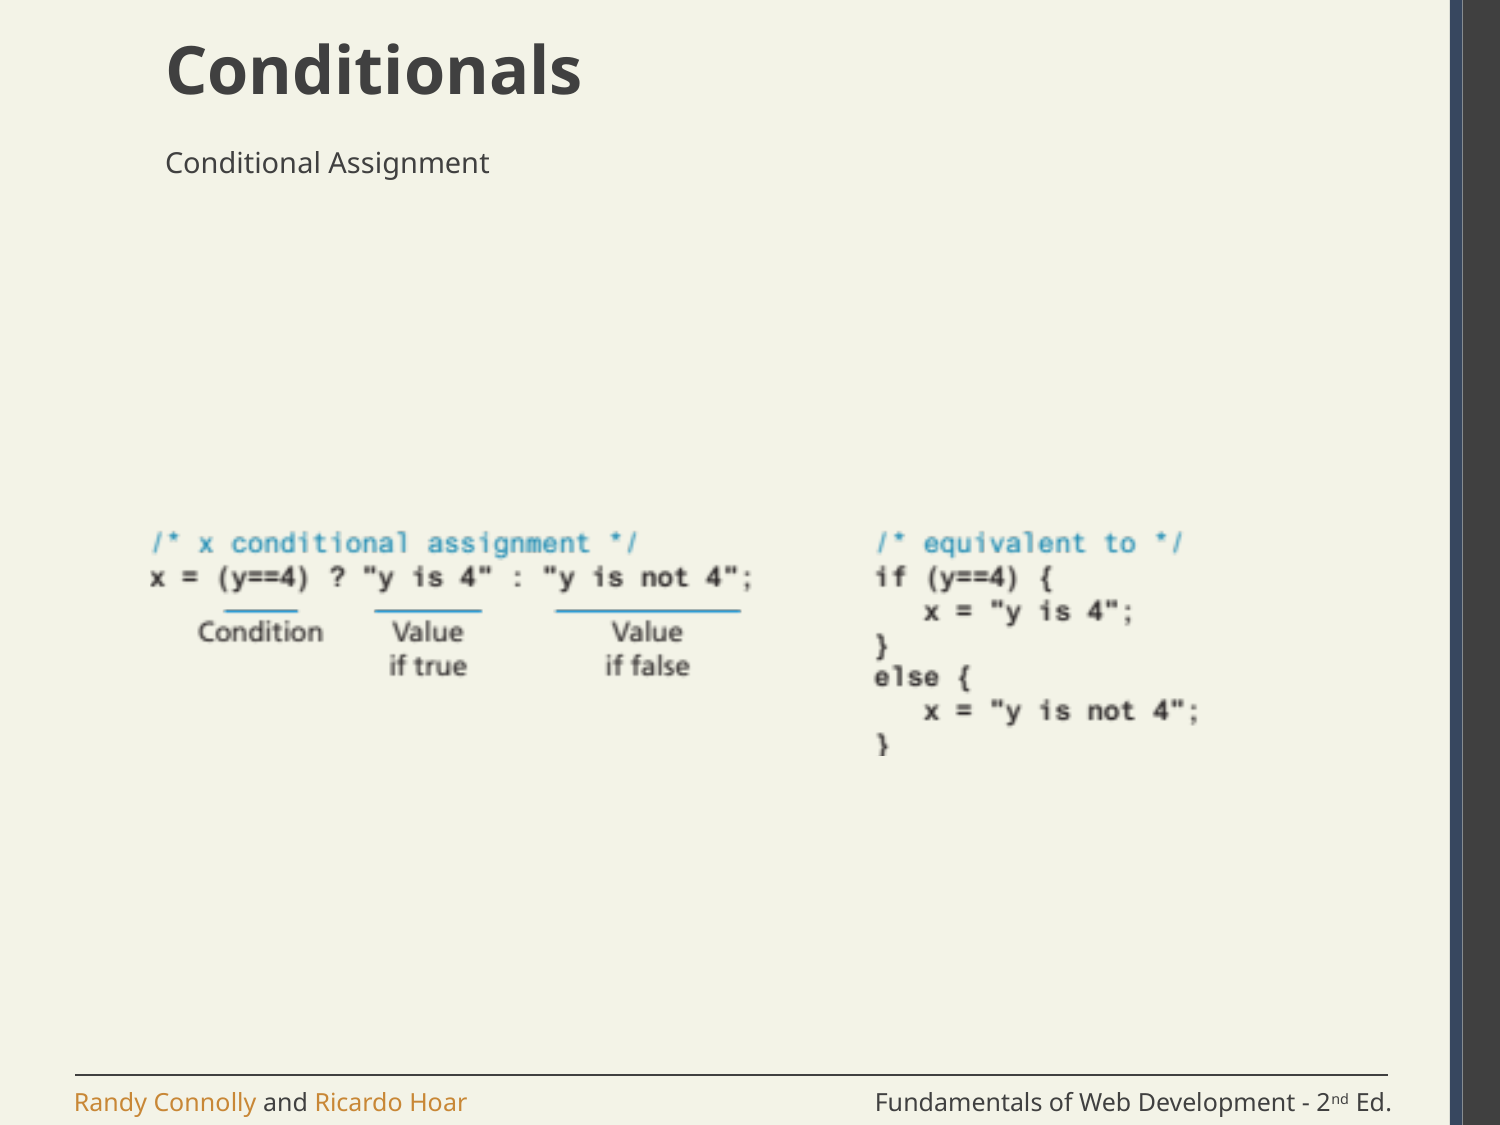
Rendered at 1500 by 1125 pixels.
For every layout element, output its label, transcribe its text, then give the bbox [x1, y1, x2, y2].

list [149, 269, 1201, 1013]
list Conditional Assignment [150, 137, 1200, 188]
title Conditionals [150, 20, 1425, 188]
